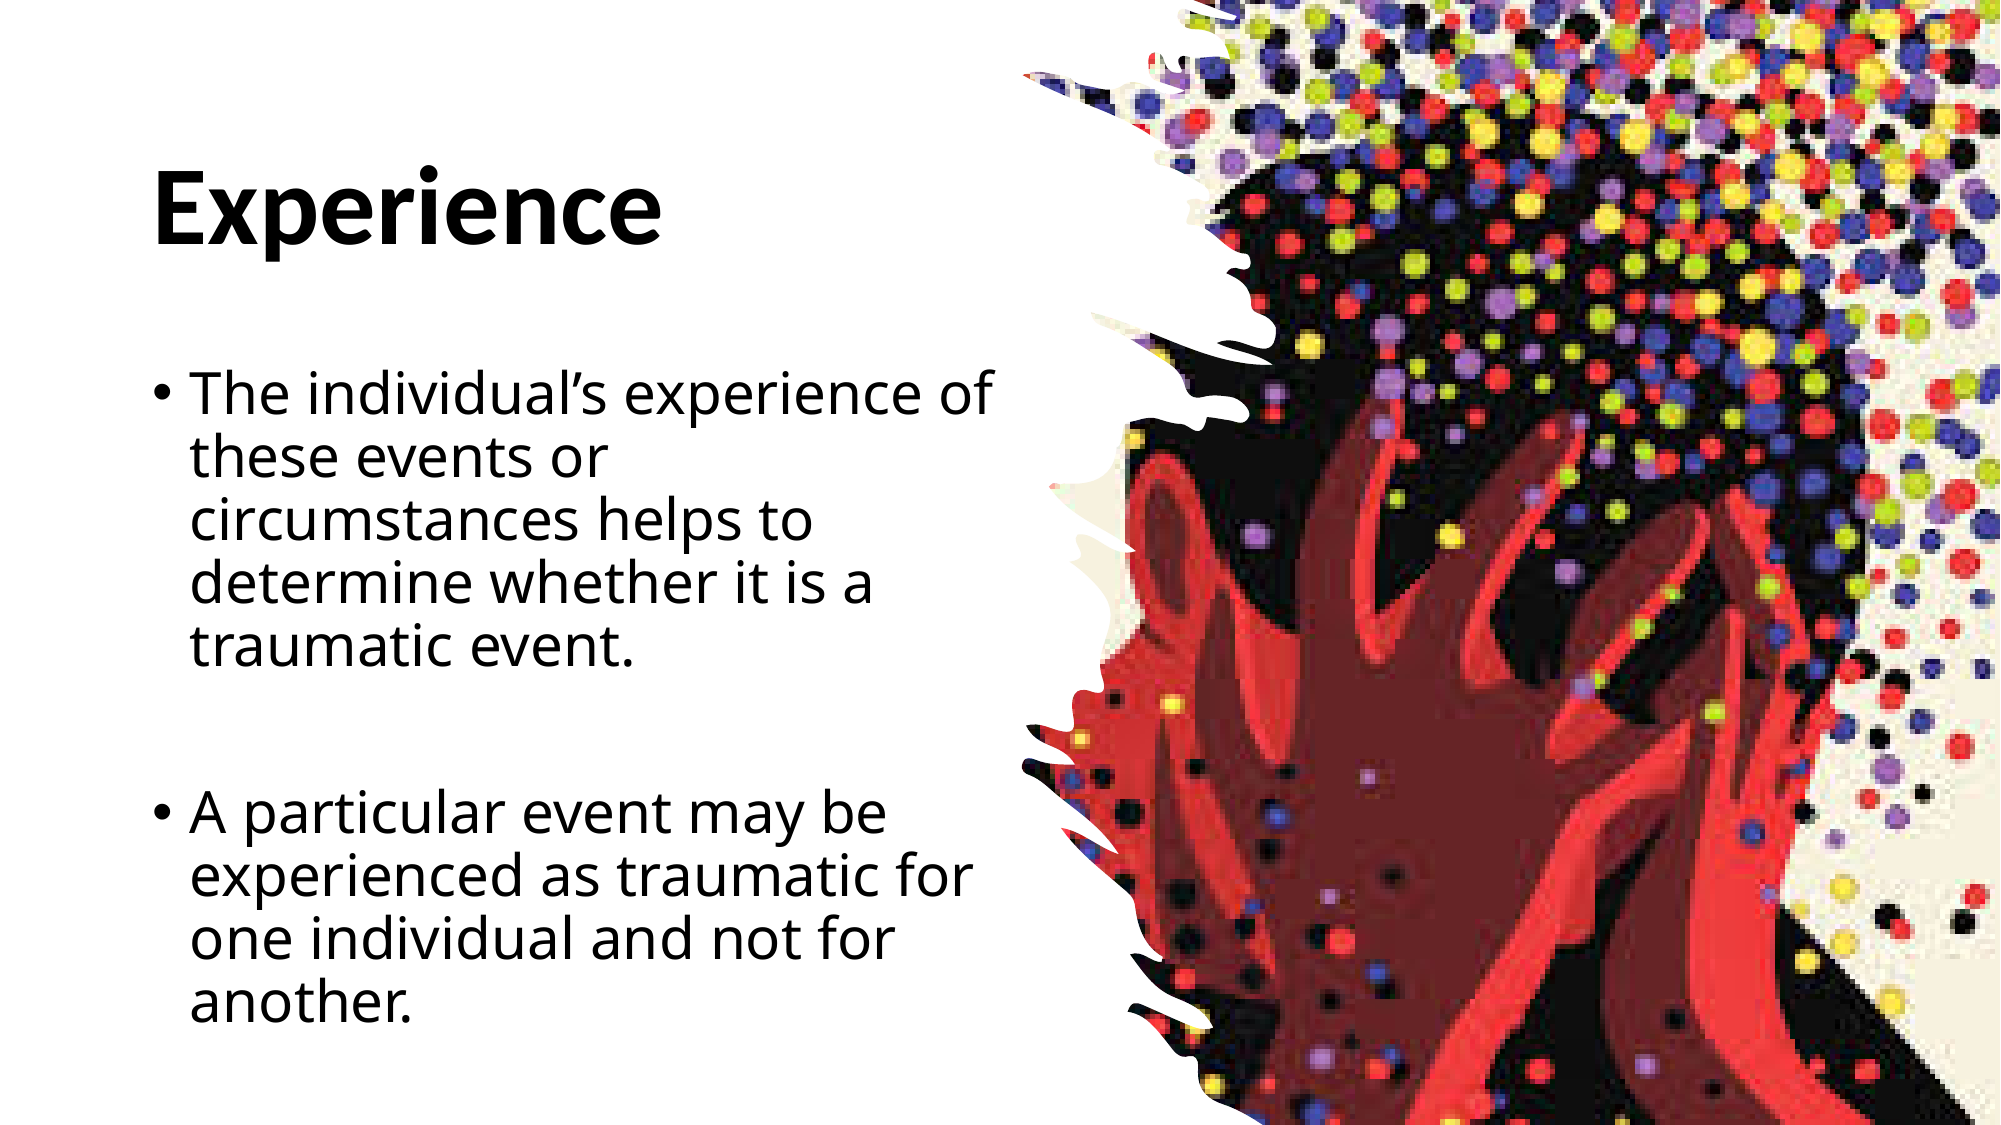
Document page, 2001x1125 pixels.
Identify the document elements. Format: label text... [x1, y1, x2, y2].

list The individual’s experience of these events or circumstances helps to determine whether it is a traumatic event. A particular event may be experienced as traumatic for one individual and not for another. [137, 356, 1021, 1014]
text_box [0, 0, 1021, 1125]
title Experience [137, 59, 999, 356]
picture [1021, 0, 2000, 1125]
